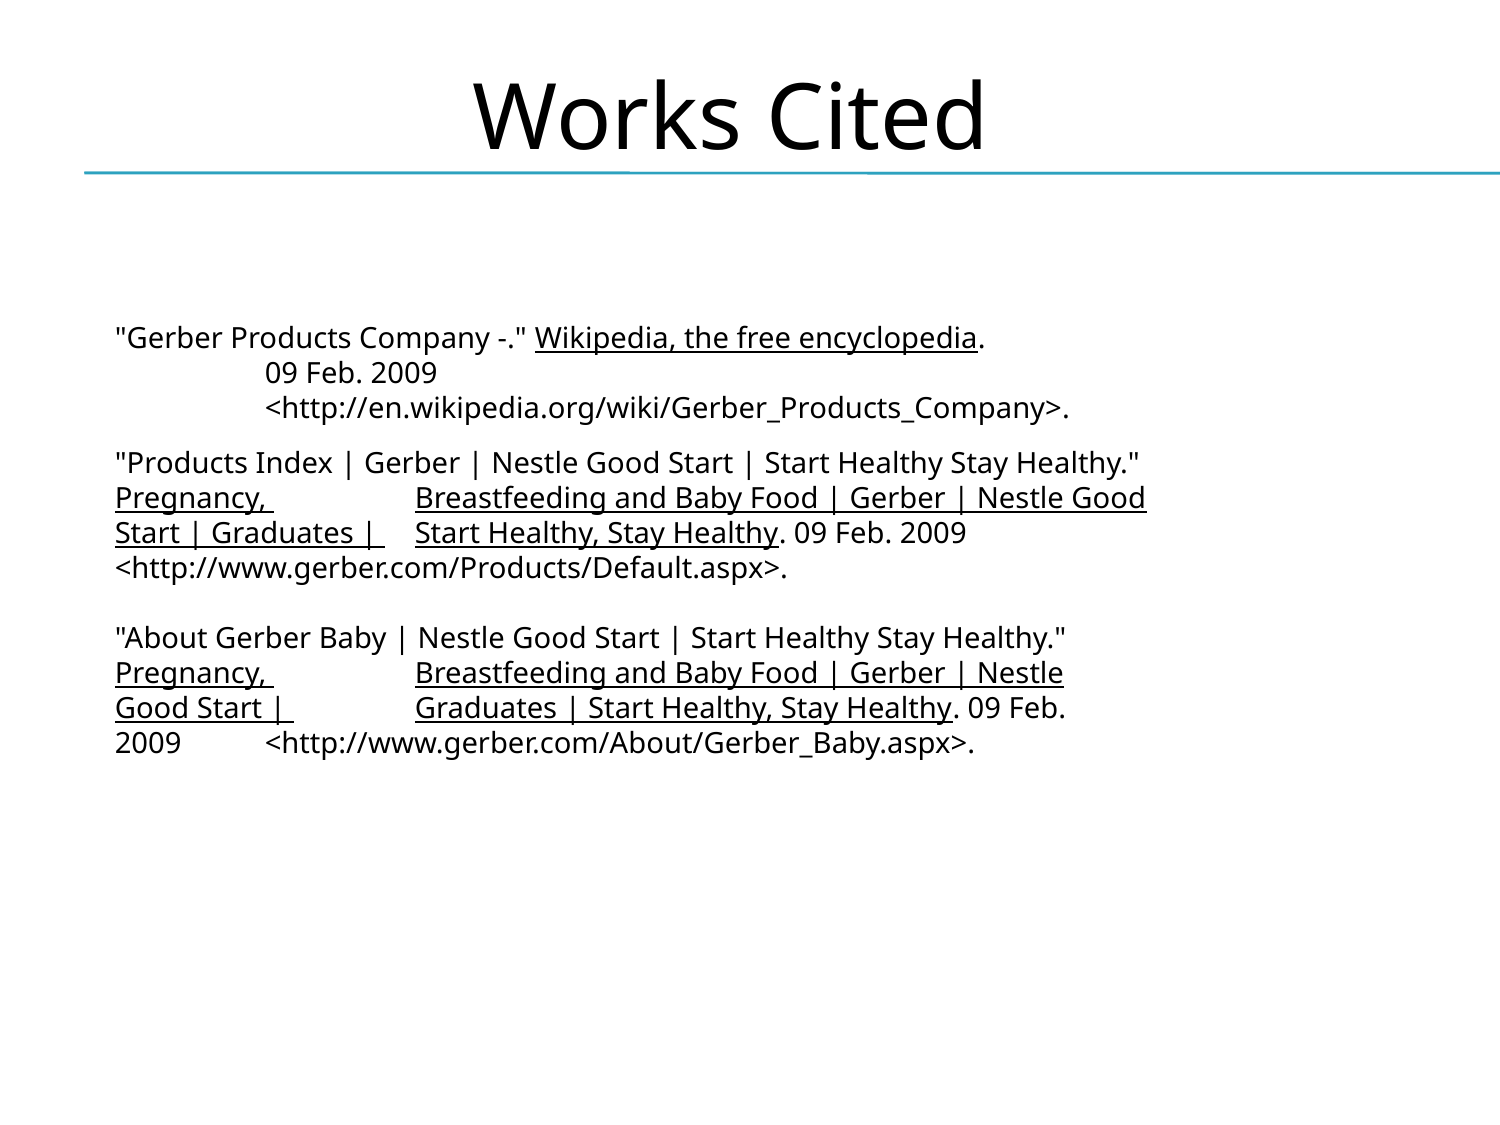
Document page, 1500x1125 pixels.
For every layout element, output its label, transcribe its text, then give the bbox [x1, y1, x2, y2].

text_box "About Gerber Baby | Nestle Good Start | Start Healthy Stay Healthy." Pregnancy, Breastfeeding and Baby Food | Gerber | Nestle Good Start | Graduates | Start Healthy, Stay Healthy. 09 Feb. 2009 <http://www.gerber.com/About/Gerber_Baby.aspx>. [99, 612, 1125, 768]
text_box "Products Index | Gerber | Nestle Good Start | Start Healthy Stay Healthy." Pregnancy, Breastfeeding and Baby Food | Gerber | Nestle Good Start | Graduates | Start Healthy, Stay Healthy. 09 Feb. 2009 <http://www.gerber.com/Products/Default.aspx>. [99, 437, 1188, 592]
text_box "Gerber Products Company -." Wikipedia, the free encyclopedia. 09 Feb. 2009 <http://en.wikipedia.org/wiki/Gerber_Products_Company>. [99, 312, 1263, 433]
text_box Works Cited [375, 49, 1088, 175]
